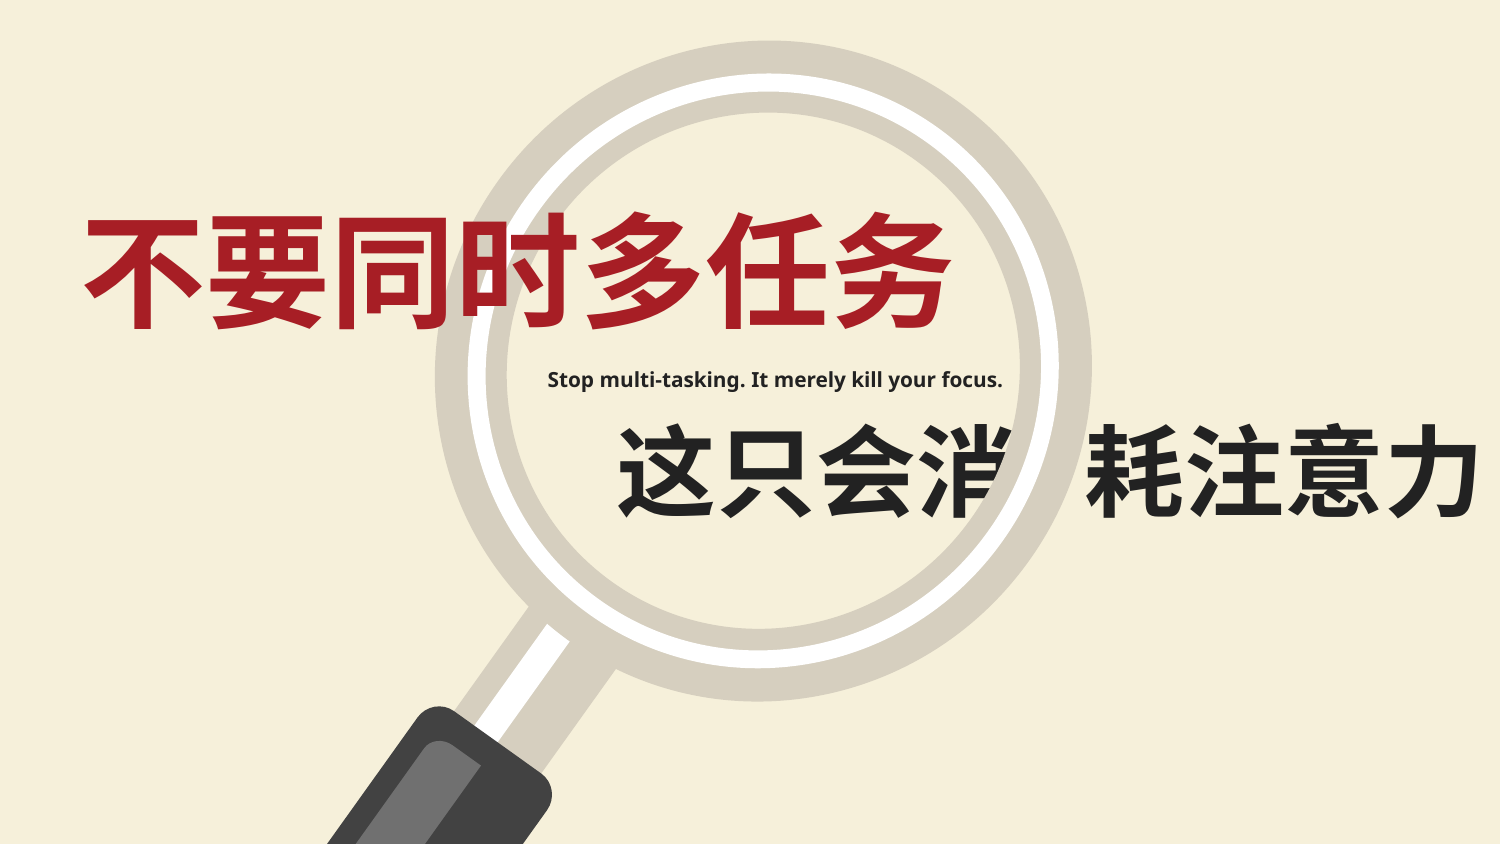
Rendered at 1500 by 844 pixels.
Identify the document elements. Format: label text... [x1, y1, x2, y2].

text_box 这只会消 耗注意力 [1046, 402, 1500, 537]
text_box 这只会消 耗注意力 [962, 402, 1017, 529]
text_box 不要同时多任务 [962, 186, 971, 352]
text_box 不要同时多任务 [65, 186, 298, 352]
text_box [302, 0, 957, 844]
text_box Stop multi-tasking. It merely kill your focus. [962, 358, 1050, 399]
